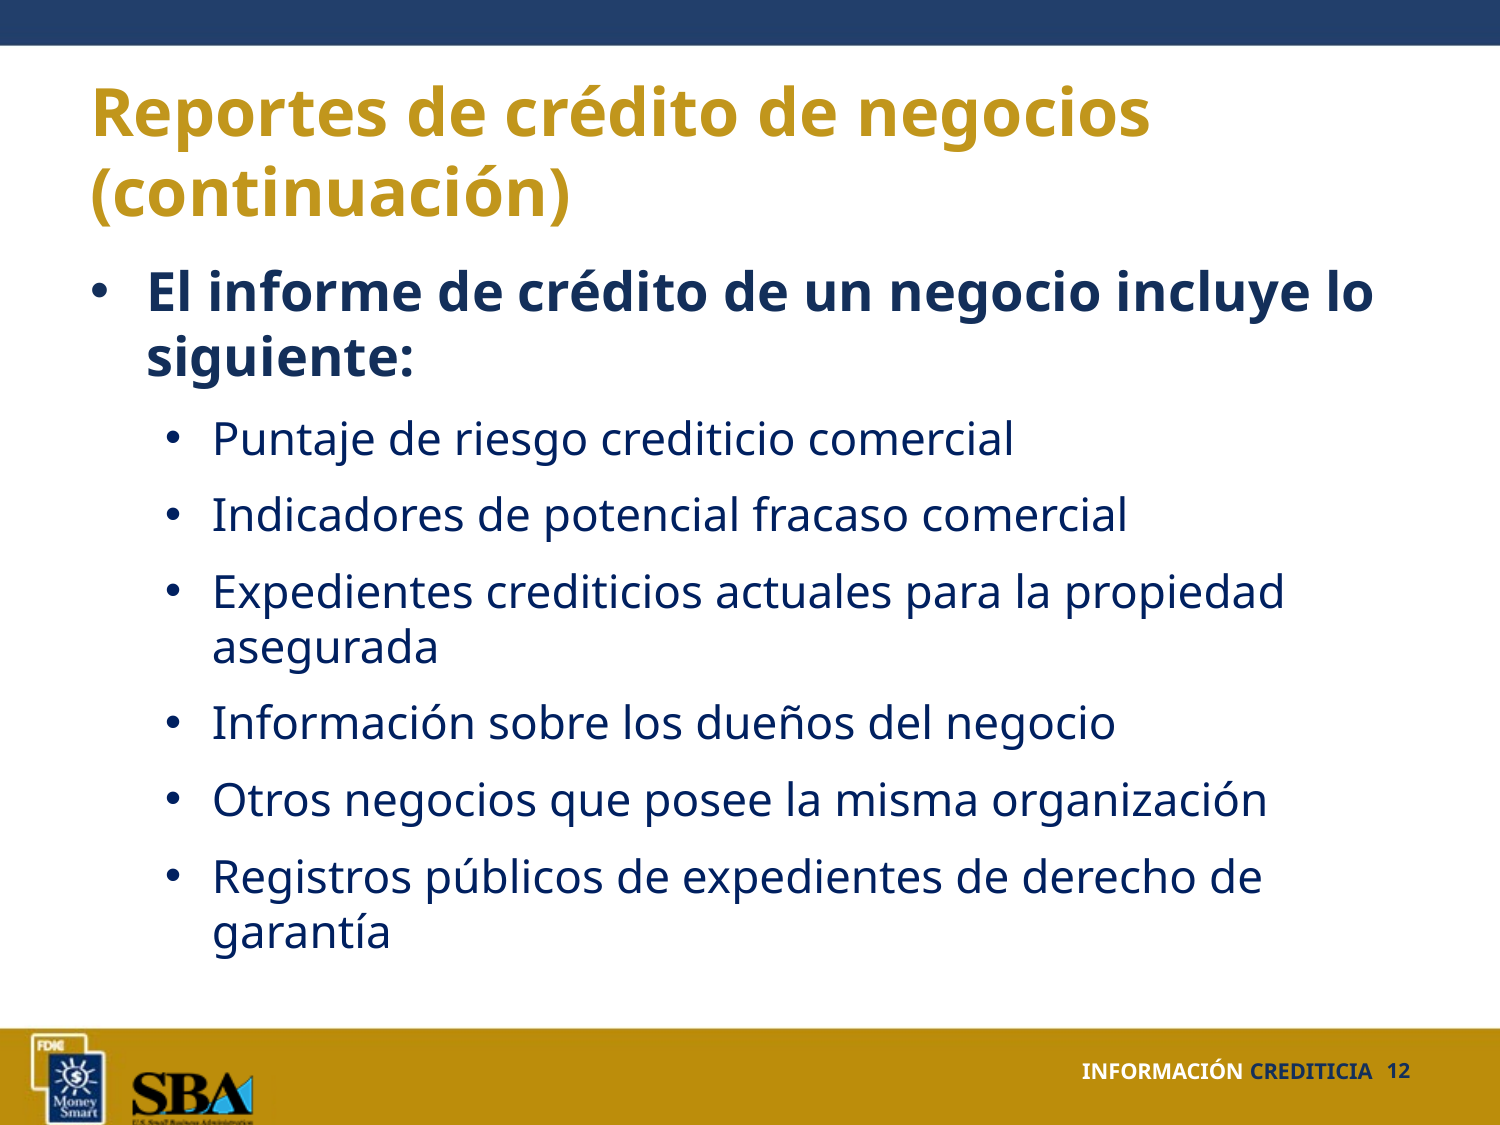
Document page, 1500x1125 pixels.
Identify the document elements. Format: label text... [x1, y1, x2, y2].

title Reportes de crédito de negocios (continuación) [74, 62, 1426, 163]
picture [0, 0, 1500, 1125]
list El informe de crédito de un negocio incluye lo siguiente: Puntaje de riesgo crediticio comercial Indicadores de potencial fracaso comercial Expedientes crediticios actuales para la propiedad asegurada Información sobre los dueños del negocio Otros negocios que posee la misma organización Registros públicos de expedientes de derecho de garantía [74, 249, 1426, 951]
